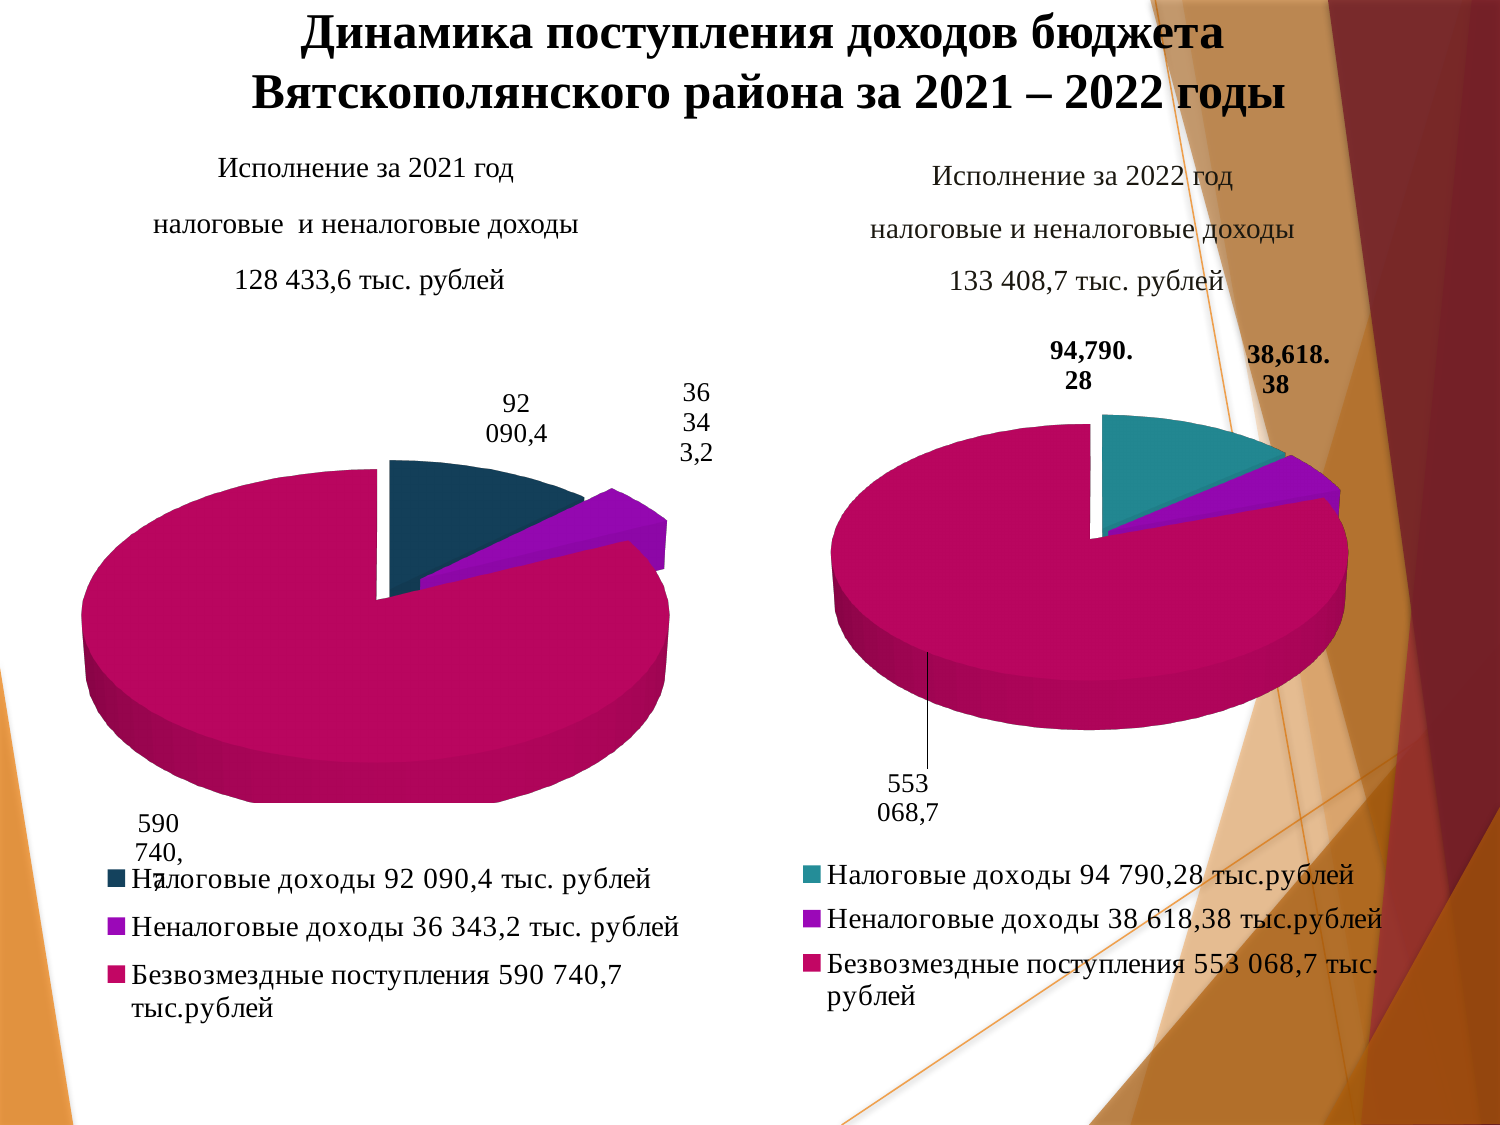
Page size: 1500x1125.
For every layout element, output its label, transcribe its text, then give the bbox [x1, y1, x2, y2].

chart [17, 219, 1483, 1114]
list Исполнение за 2022 год налоговые и неналоговые доходы 133 408,7 тыс. рублей [750, 137, 1424, 273]
list Исполнение за 2021 год налоговые и неналоговые доходы 128 433,6 тыс. рублей [0, 160, 740, 303]
title Динамика поступления доходов бюджета Вятскополянского района за 2021 – 2022 годы [51, 0, 1487, 134]
